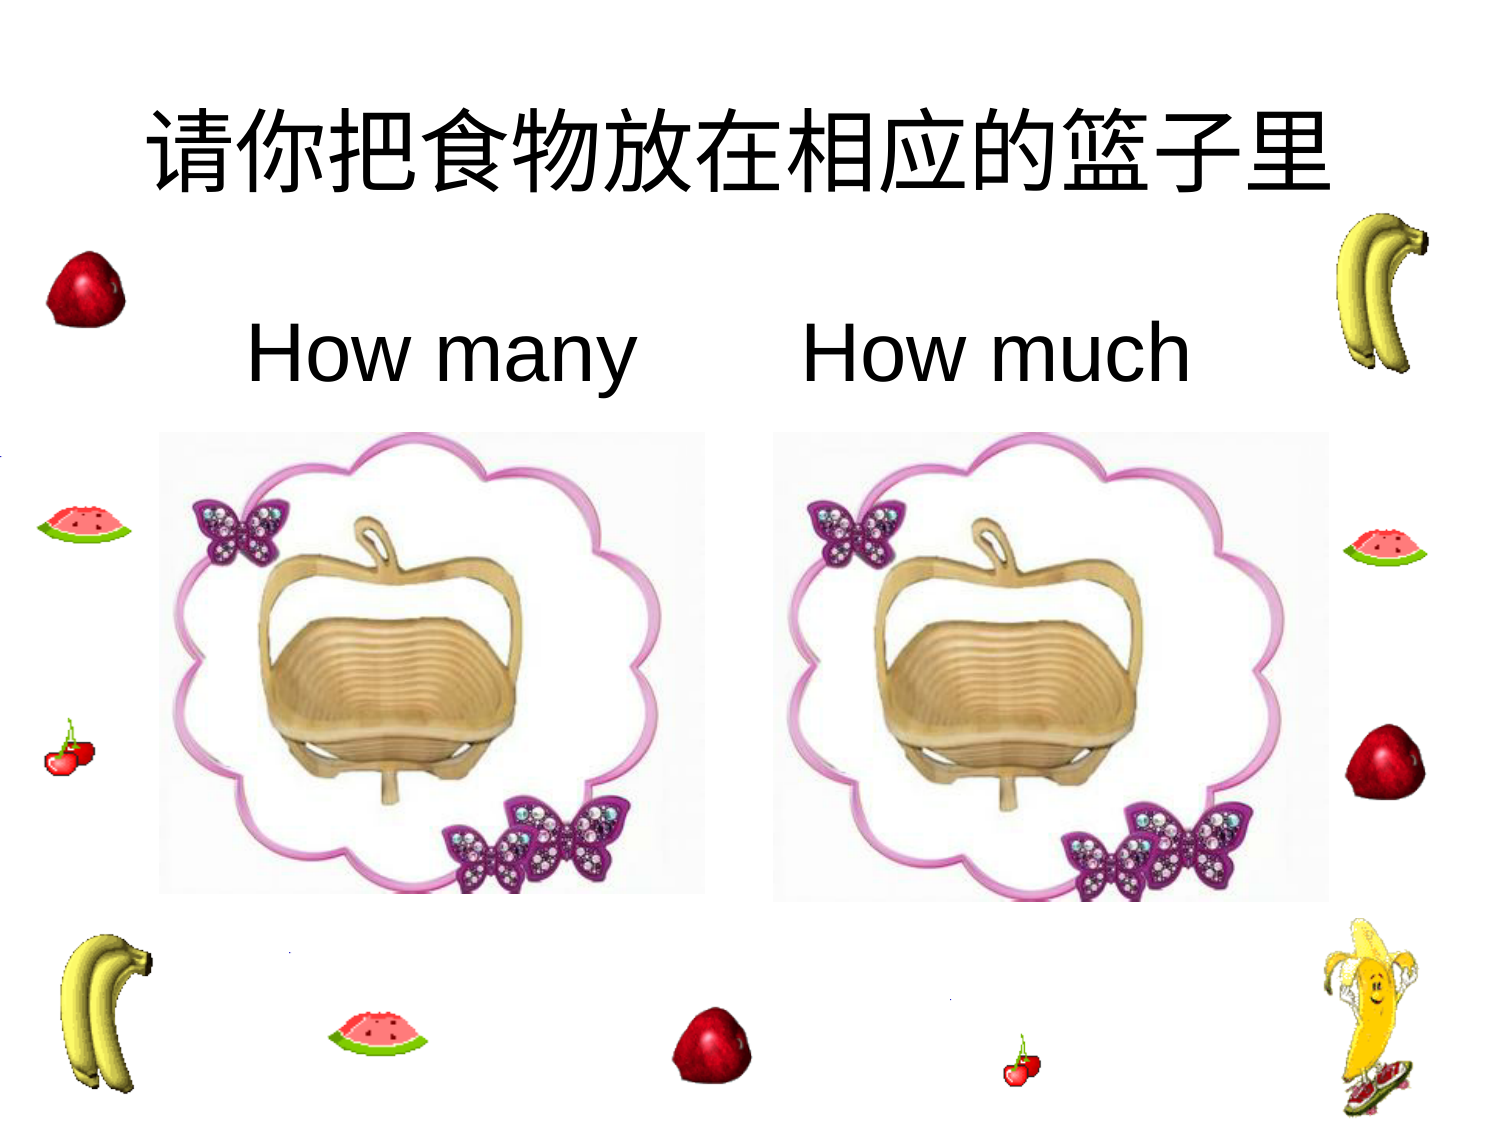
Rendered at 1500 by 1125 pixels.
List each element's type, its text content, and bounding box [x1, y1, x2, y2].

picture [289, 951, 514, 1083]
picture [40, 243, 136, 338]
picture [0, 432, 705, 894]
picture [1340, 715, 1435, 811]
picture [1304, 918, 1431, 1125]
picture [29, 928, 191, 1100]
picture [773, 432, 1500, 902]
picture [0, 680, 143, 819]
title 请你把食物放在相应的篮子里 [64, 54, 1415, 243]
picture [950, 999, 1077, 1125]
picture [666, 999, 762, 1094]
text_box How many How much [230, 290, 1388, 506]
picture [1304, 207, 1467, 379]
